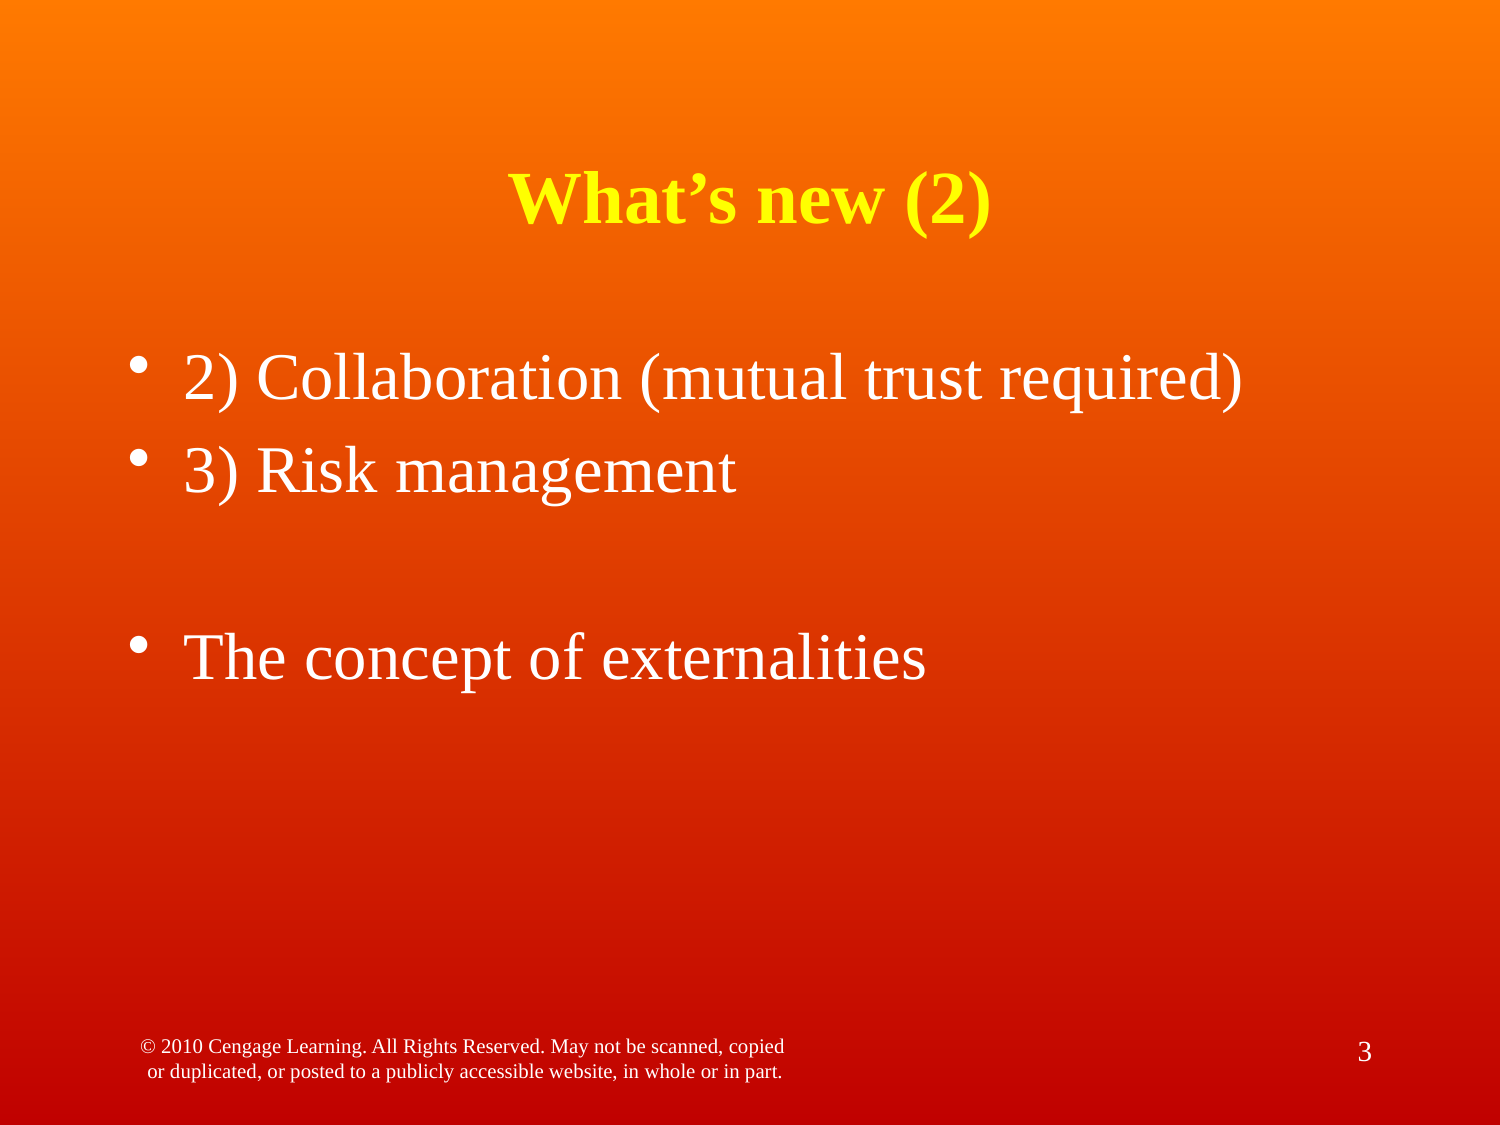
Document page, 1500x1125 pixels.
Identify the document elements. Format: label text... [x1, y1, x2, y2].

title What’s new (2) [112, 99, 1388, 288]
list 2) Collaboration (mutual trust required) 3) Risk management The concept of externalities [112, 324, 1388, 1001]
footer © 2010 Cengage Learning. All Rights Reserved. May not be scanned, copied or duplicated, or posted to a publicly accessible website, in whole or in part. [112, 1024, 813, 1101]
slide_number 3 [1074, 1024, 1388, 1101]
